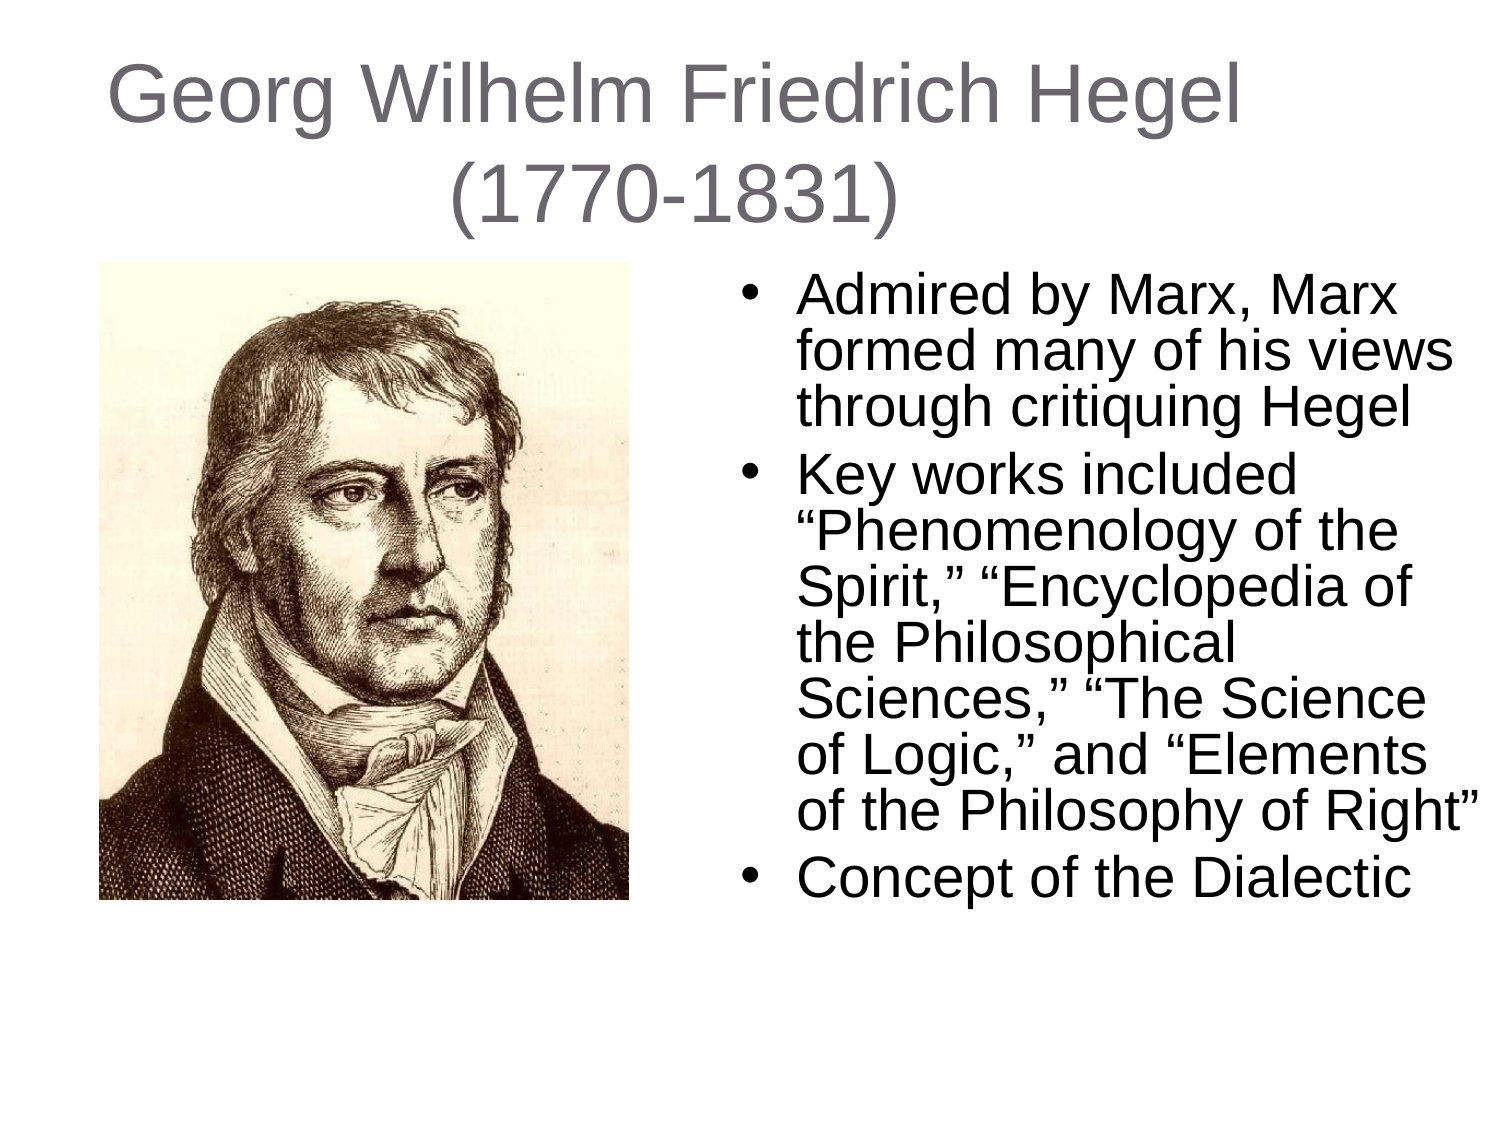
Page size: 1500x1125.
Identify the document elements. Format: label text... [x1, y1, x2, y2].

list Admired by Marx, Marx formed many of his views through critiquing Hegel Key works included “Phenomenology of the Spirit,” “Encyclopedia of the Philosophical Sciences,” “The Science of Logic,” and “Elements of the Philosophy of Right” Concept of the Dialectic [725, 262, 1500, 975]
title Georg Wilhelm Friedrich Hegel (1770-1831) [0, 45, 1350, 233]
picture [99, 262, 630, 901]
